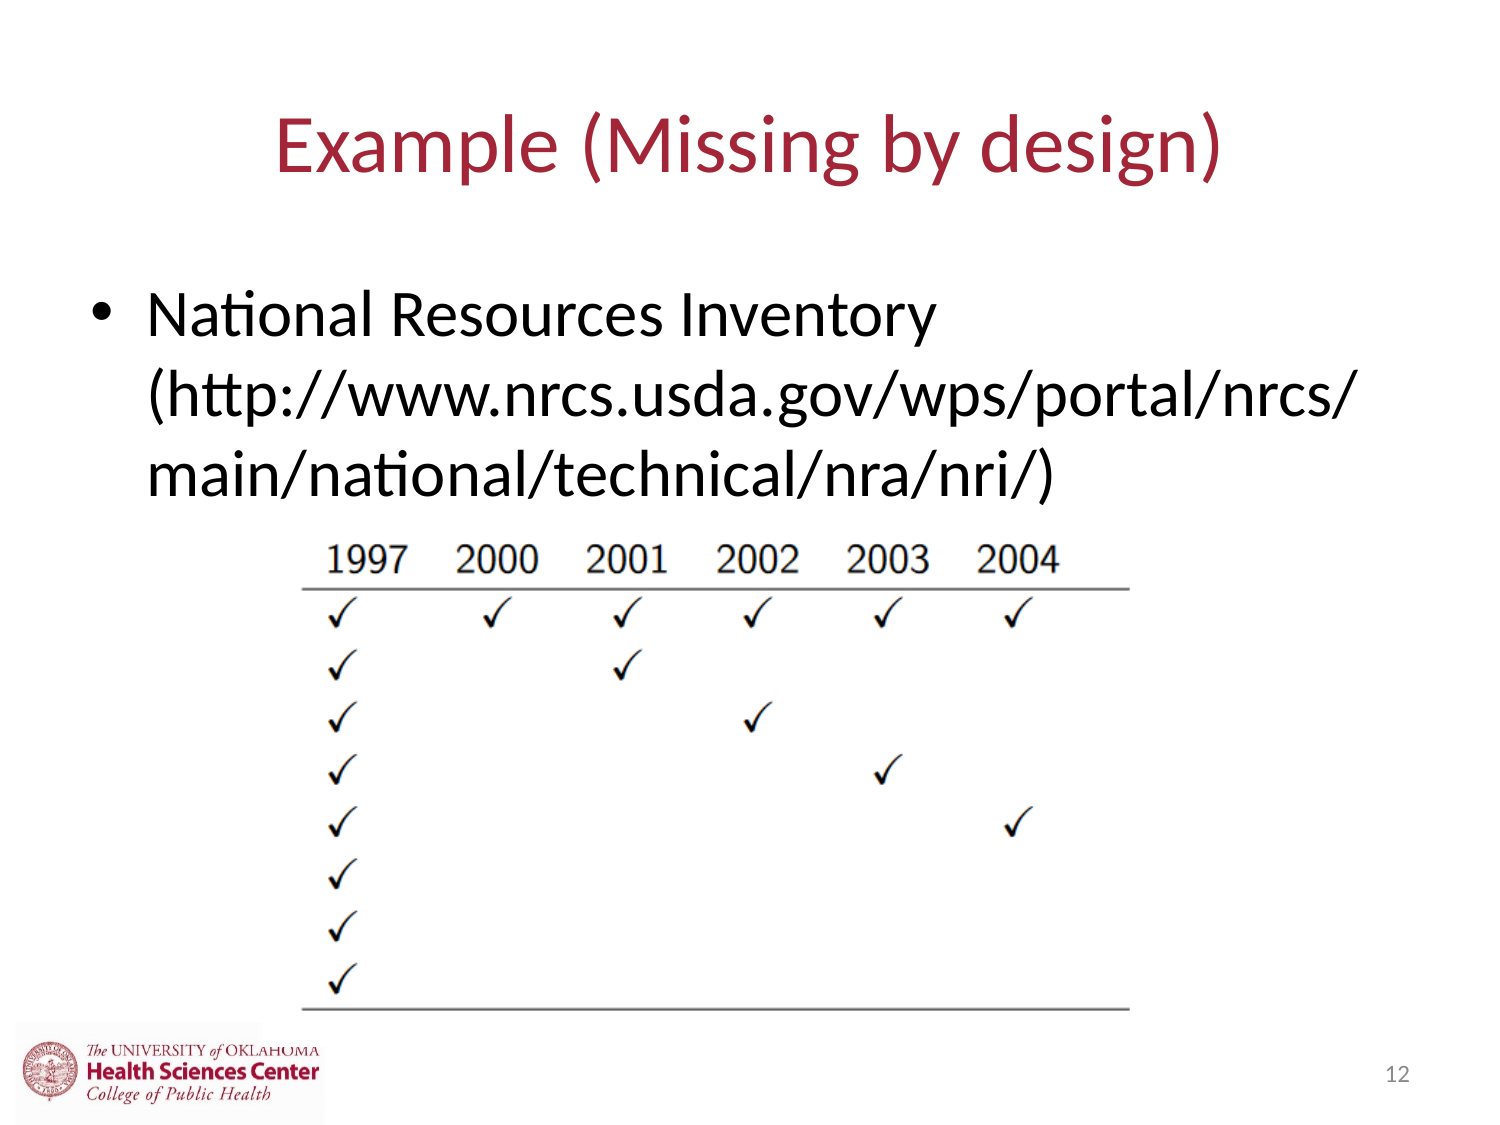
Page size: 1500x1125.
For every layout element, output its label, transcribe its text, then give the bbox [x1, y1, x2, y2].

list National Resources Inventory (http://www.nrcs.usda.gov/wps/portal/nrcs/main/national/technical/nra/nri/) [75, 262, 1425, 1005]
slide_number 12 [1074, 1042, 1425, 1103]
title Example (Missing by design) [75, 45, 1425, 233]
picture [15, 517, 1185, 1125]
